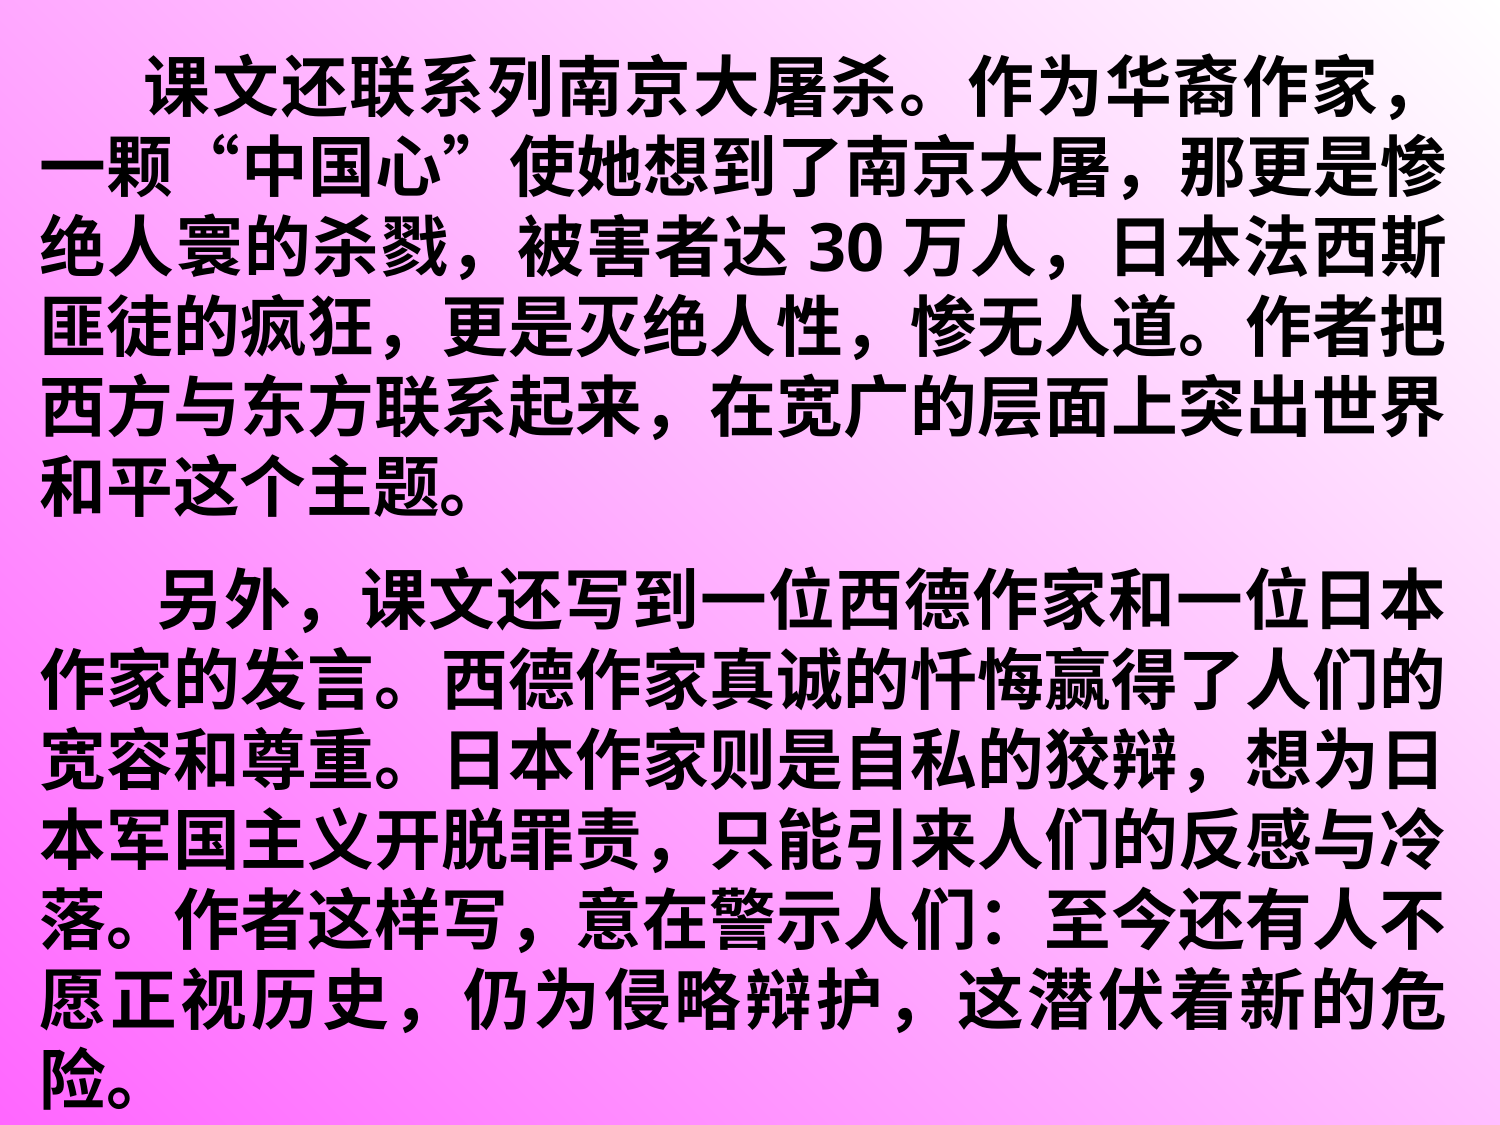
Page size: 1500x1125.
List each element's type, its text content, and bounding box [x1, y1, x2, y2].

text_box 课文还联系列南京大屠杀。作为华裔作家，一颗“中国心”使她想到了南京大屠，那更是惨绝人寰的杀戮，被害者达30万人，日本法西斯匪徒的疯狂，更是灭绝人性，惨无人道。作者把西方与东方联系起来，在宽广的层面上突出世界和平这个主题。 另外，课文还写到一位西德作家和一位日本作家的发言。西德作家真诚的忏悔赢得了人们的宽容和尊重。日本作家则是自私的狡辩，想为日本军国主义开脱罪责，只能引来人们的反感与冷落。作者这样写，意在警示人们：至今还有人不愿正视历史，仍为侵略辩护，这潜伏着新的危险。 [24, 37, 1463, 1125]
